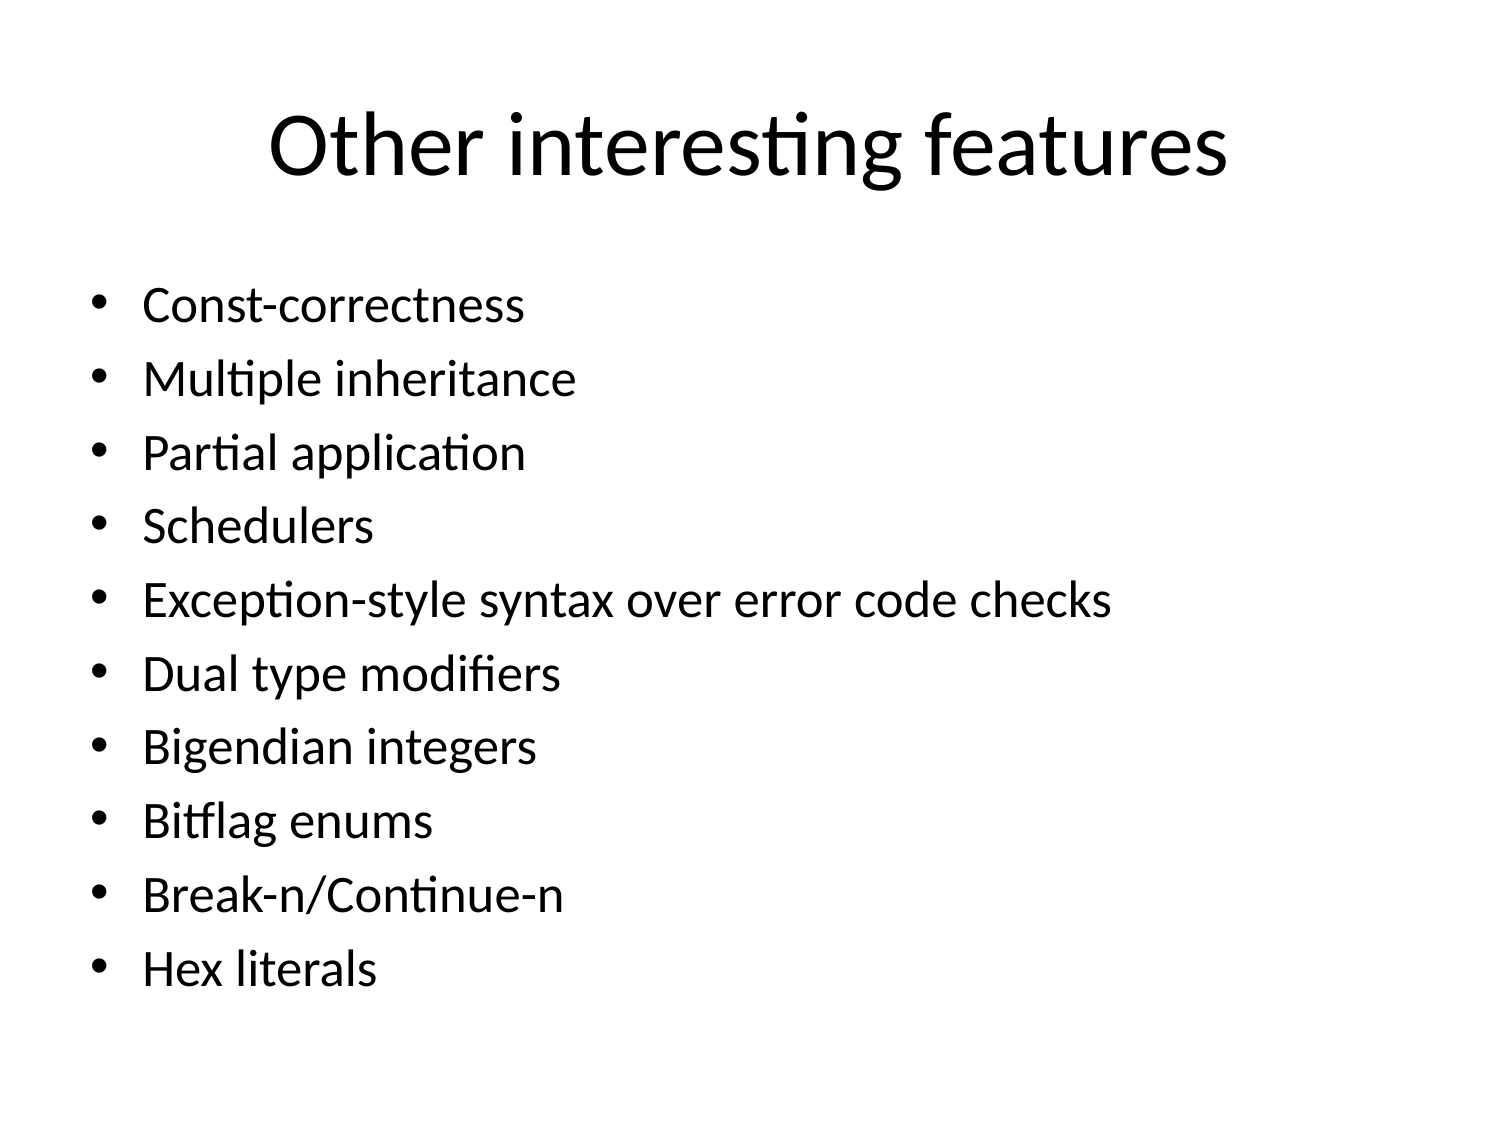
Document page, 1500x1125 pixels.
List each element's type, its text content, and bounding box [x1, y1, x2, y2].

list Const-correctness Multiple inheritance Partial application Schedulers Exception-style syntax over error code checks Dual type modifiers Bigendian integers Bitflag enums Break-n/Continue-n Hex literals [75, 262, 1425, 1005]
title Other interesting features [75, 45, 1425, 233]
